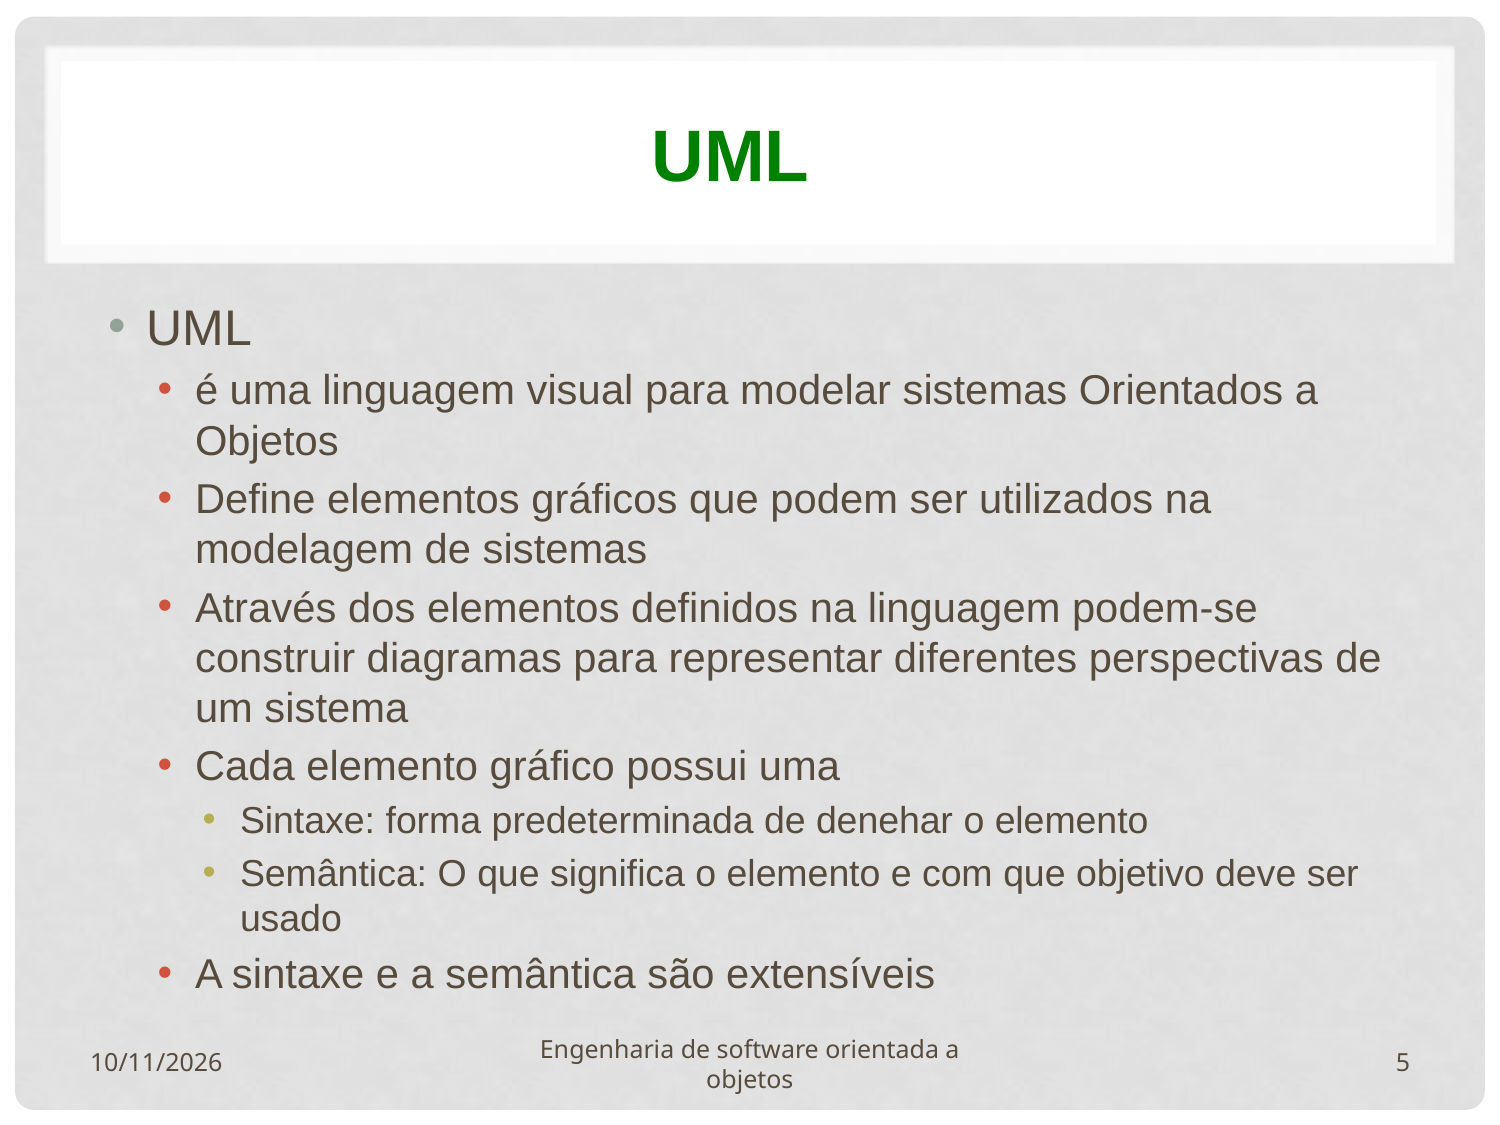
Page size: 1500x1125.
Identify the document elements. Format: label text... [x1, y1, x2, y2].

footer Engenharia de software orientada a objetos [512, 1024, 988, 1103]
list UML é uma linguagem visual para modelar sistemas Orientados a Objetos Define elementos gráficos que podem ser utilizados na modelagem de sistemas Através dos elementos definidos na linguagem podem-se construir diagramas para representar diferentes perspectivas de um sistema Cada elemento gráfico possui uma Sintaxe: forma predeterminada de denehar o elemento Semântica: O que significa o elemento e com que objetivo deve ser usado A sintaxe e a semântica são extensíveis [75, 287, 1425, 1005]
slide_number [75, 1024, 425, 1103]
title UML [33, 58, 1428, 247]
slide_number 5 [1074, 1024, 1425, 1103]
